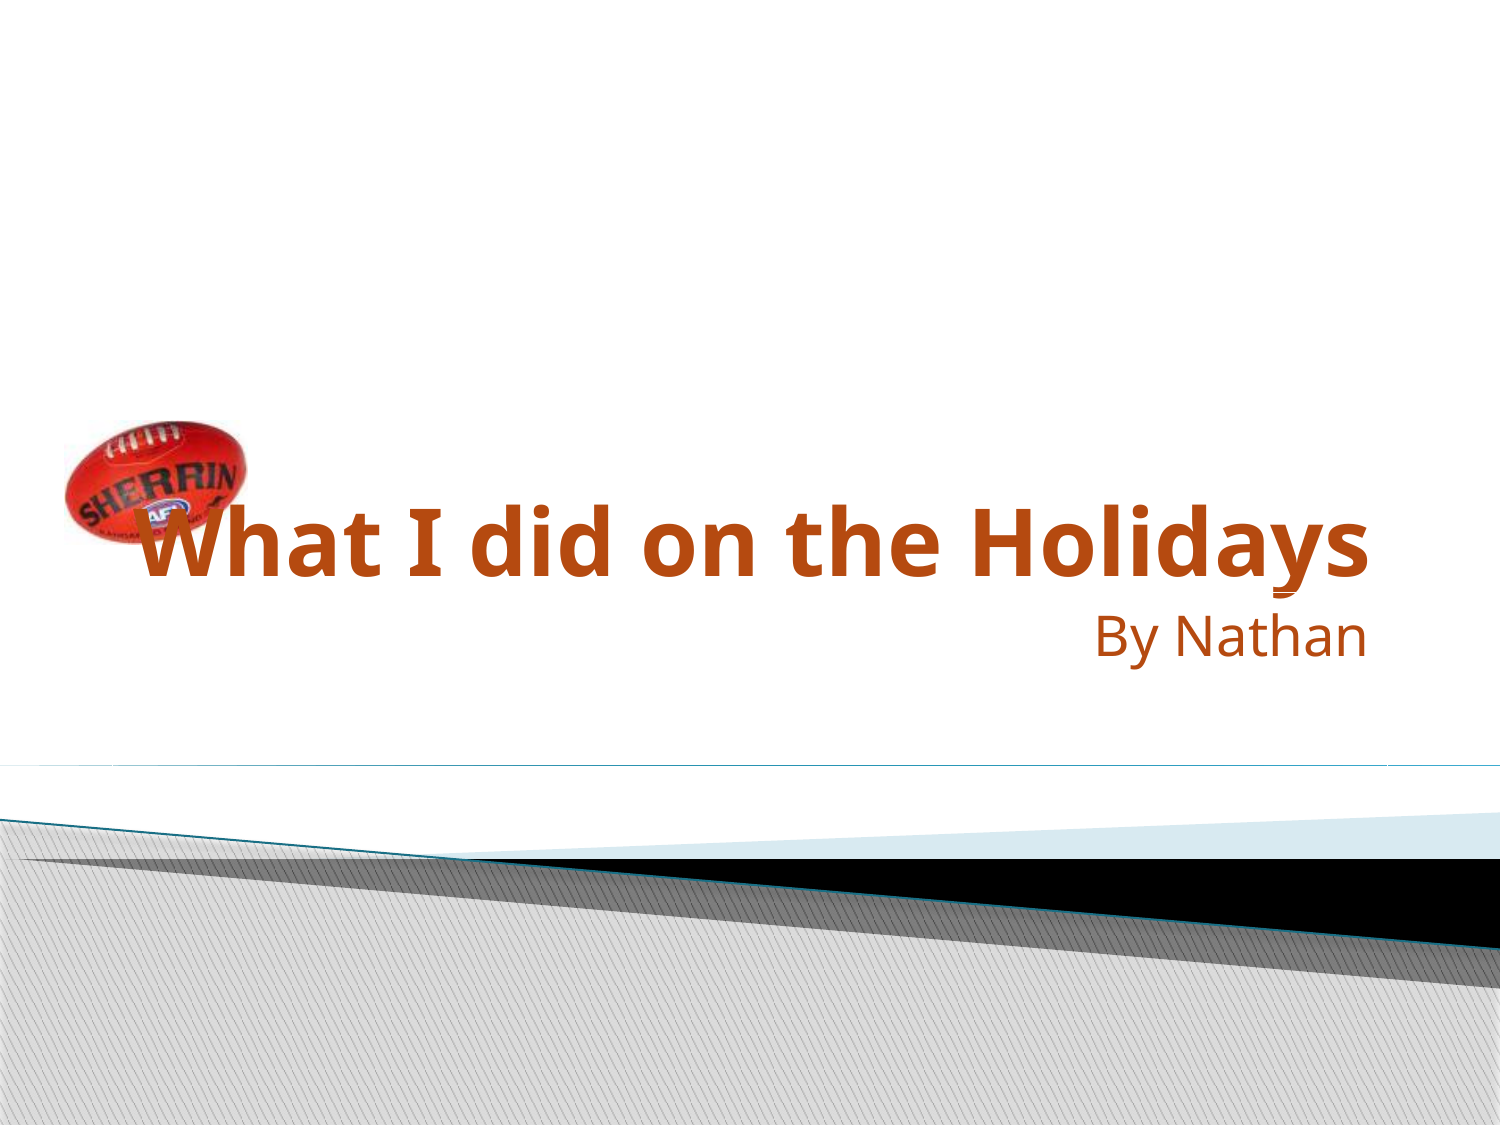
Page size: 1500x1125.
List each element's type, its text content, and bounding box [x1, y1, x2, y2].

picture [5, 859, 1500, 989]
subtitle By Nathan [112, 592, 1388, 790]
title What I did on the Holidays [112, 361, 1388, 592]
picture [64, 420, 248, 545]
